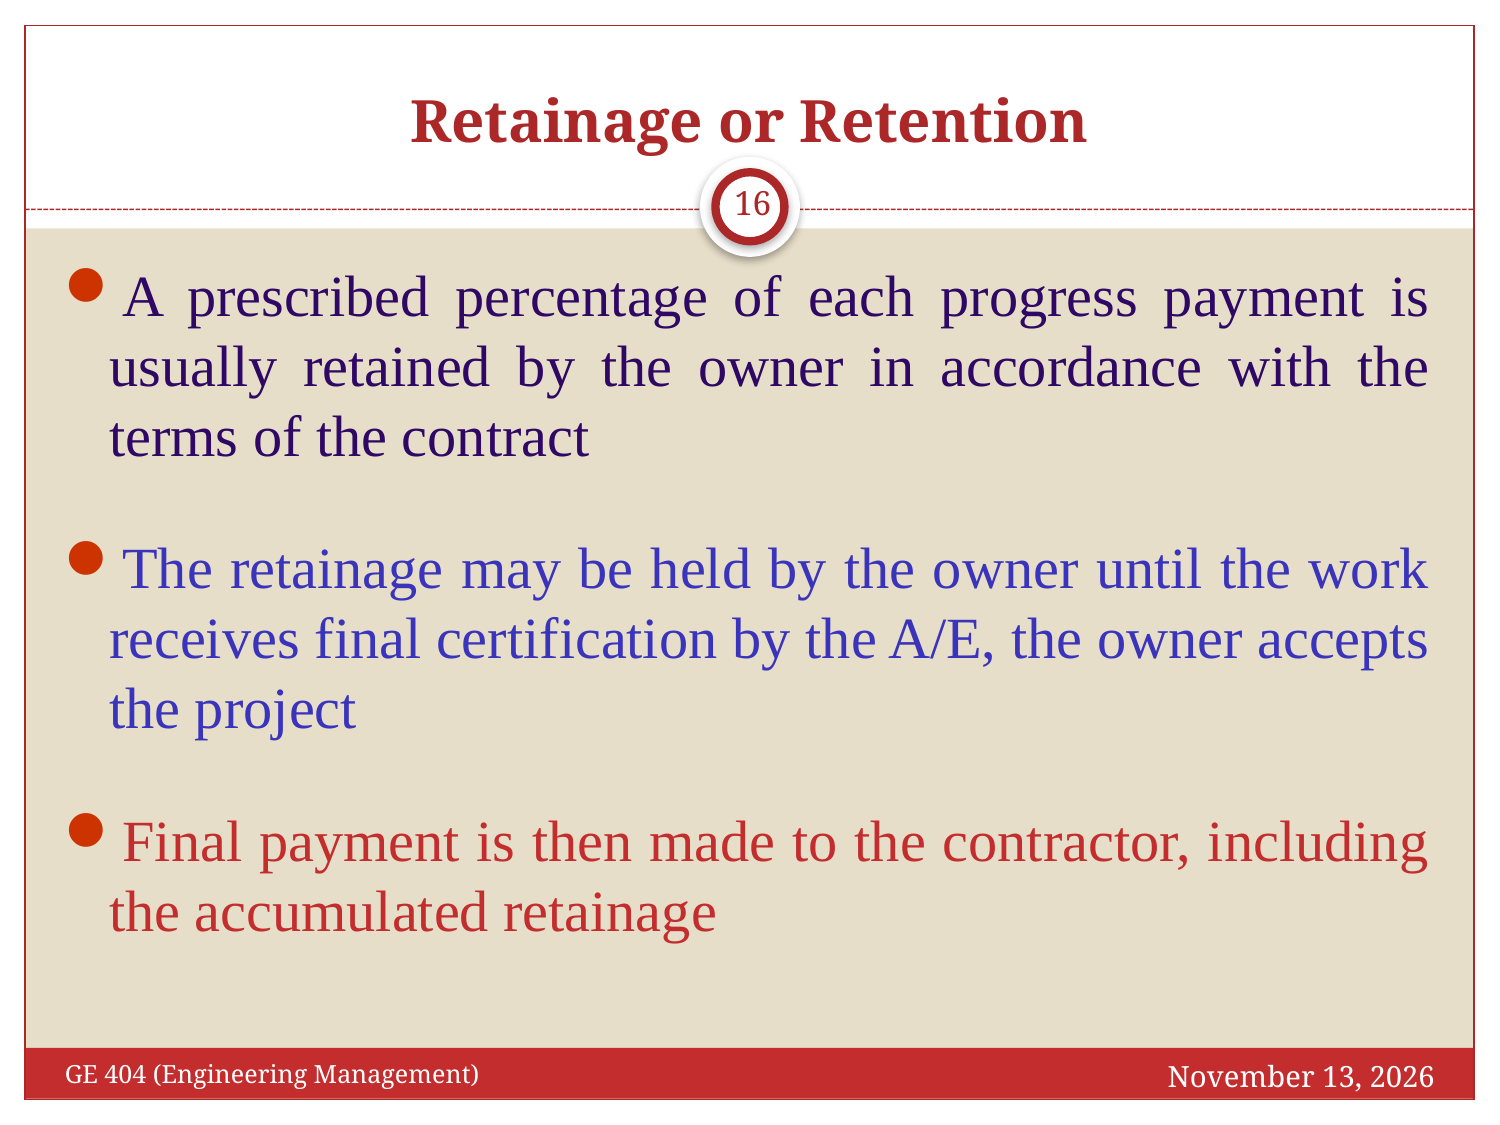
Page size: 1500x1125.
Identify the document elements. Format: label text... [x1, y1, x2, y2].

list A prescribed percentage of each progress payment is usually retained by the owner in accordance with the terms of the contract The retainage may be held by the owner until the work receives final certification by the A/E, the owner accepts the project Final payment is then made to the contractor, including the accumulated retainage [49, 250, 1445, 1001]
slide_number 16 [715, 168, 791, 241]
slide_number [950, 1050, 1450, 1111]
title Retainage or Retention [49, 37, 1450, 162]
footer GE 404 (Engineering Management) [50, 1051, 638, 1112]
